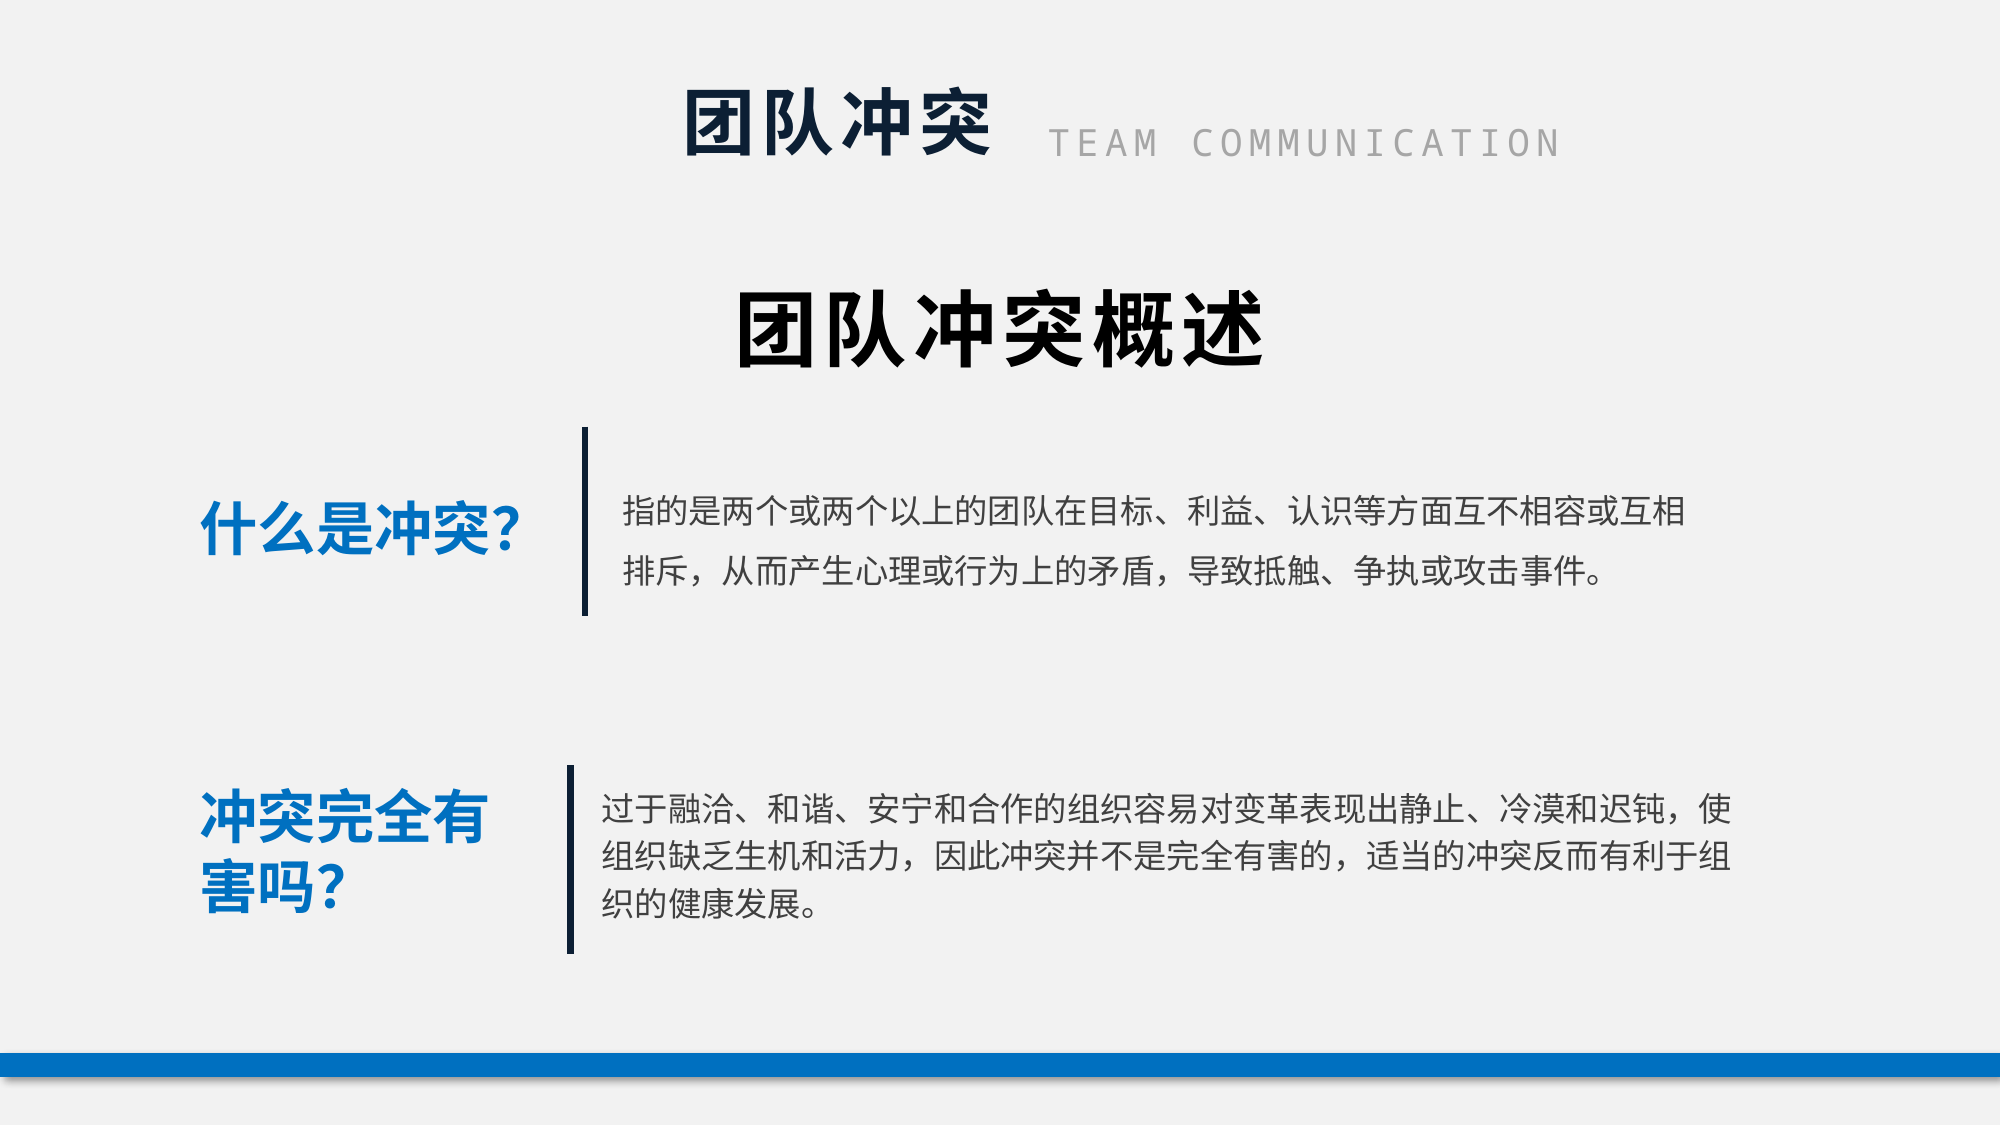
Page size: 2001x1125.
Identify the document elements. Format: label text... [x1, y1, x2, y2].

text_box [0, 1052, 2000, 1078]
text_box 团队冲突概述 [719, 269, 1281, 385]
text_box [662, 69, 1595, 173]
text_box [184, 410, 1732, 660]
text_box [184, 765, 1753, 955]
